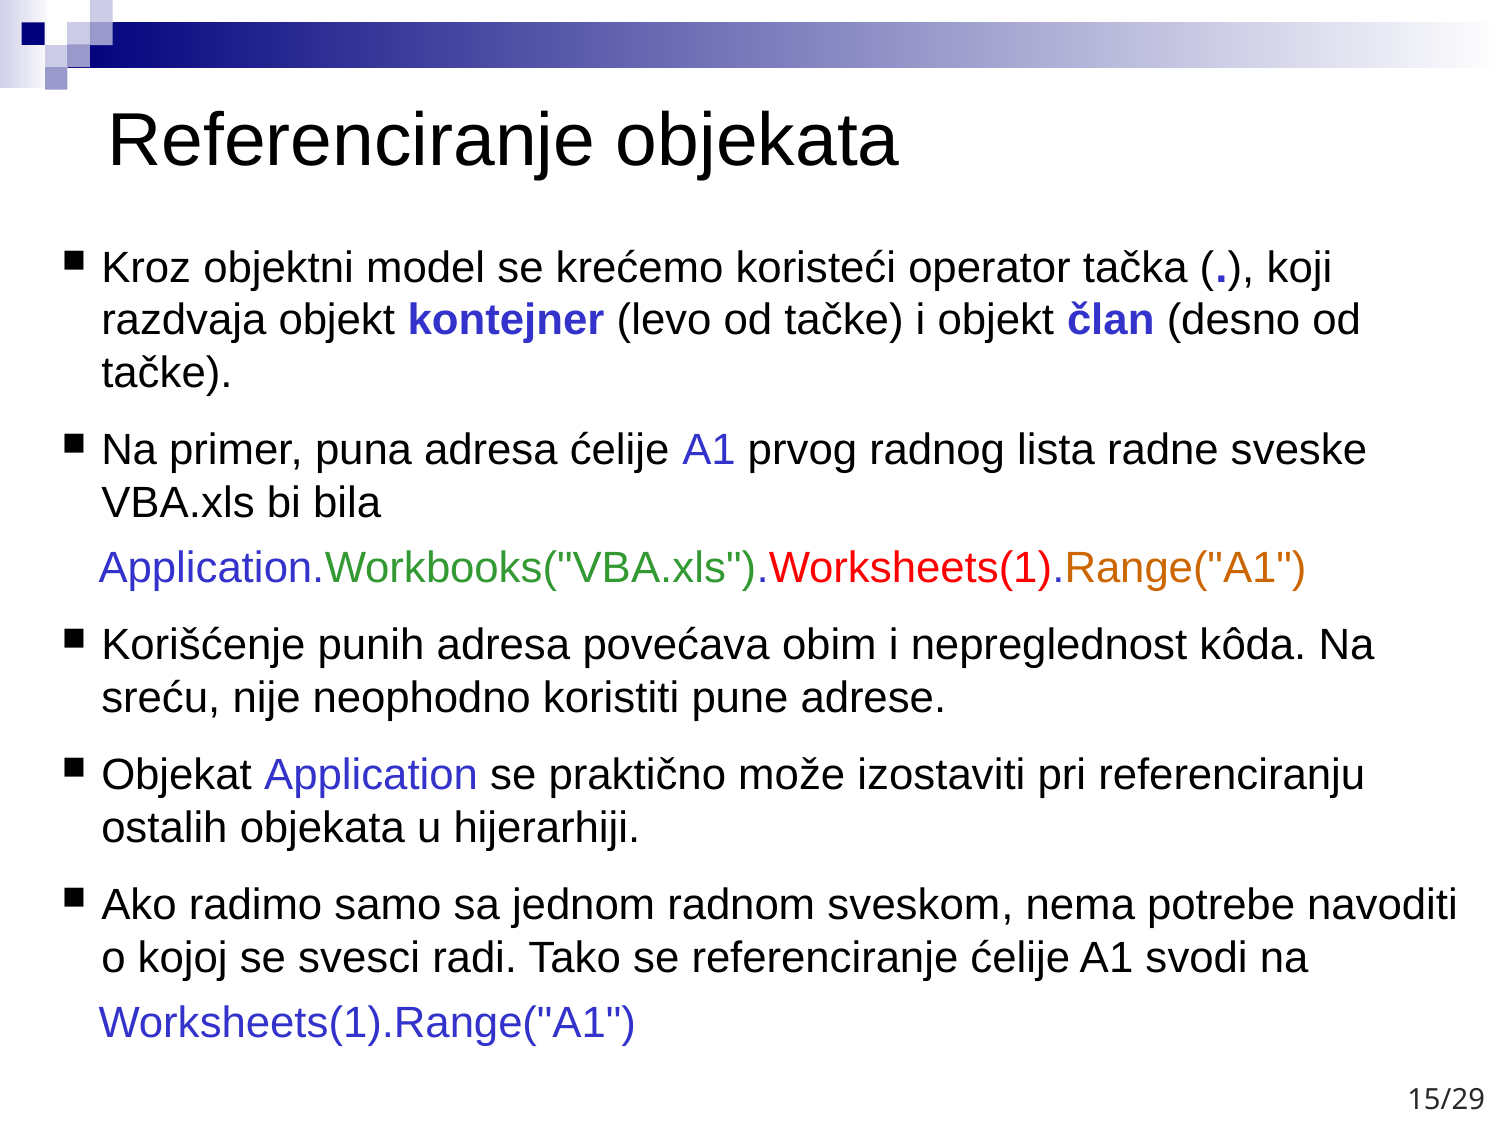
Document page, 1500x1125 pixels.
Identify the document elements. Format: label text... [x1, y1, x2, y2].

text_box 15/29 [1374, 1072, 1500, 1123]
list Kroz objektni model se krećemo koristeći operator tačka (.), koji razdvaja objekt kontejner (levo od tačke) i objekt član (desno od tačke). Na primer, puna adresa ćelije A1 prvog radnog lista radne sveske VBA.xls bi bila Application.Workbooks("VBA.xls").Worksheets(1).Range("A1") Korišćenje punih adresa povećava obim i nepreglednost kôda. Na sreću, nije neophodno koristiti pune adrese. Objekat Application se praktično može izostaviti pri referenciranju ostalih objekata u hijerarhiji. Ako radimo samo sa jednom radnom sveskom, nema potrebe navoditi o kojoj se svesci radi. Tako se referenciranje ćelije A1 svodi na Worksheets(1).Range("A1") [46, 230, 1483, 1075]
title Referenciranje objekata [92, 75, 926, 197]
